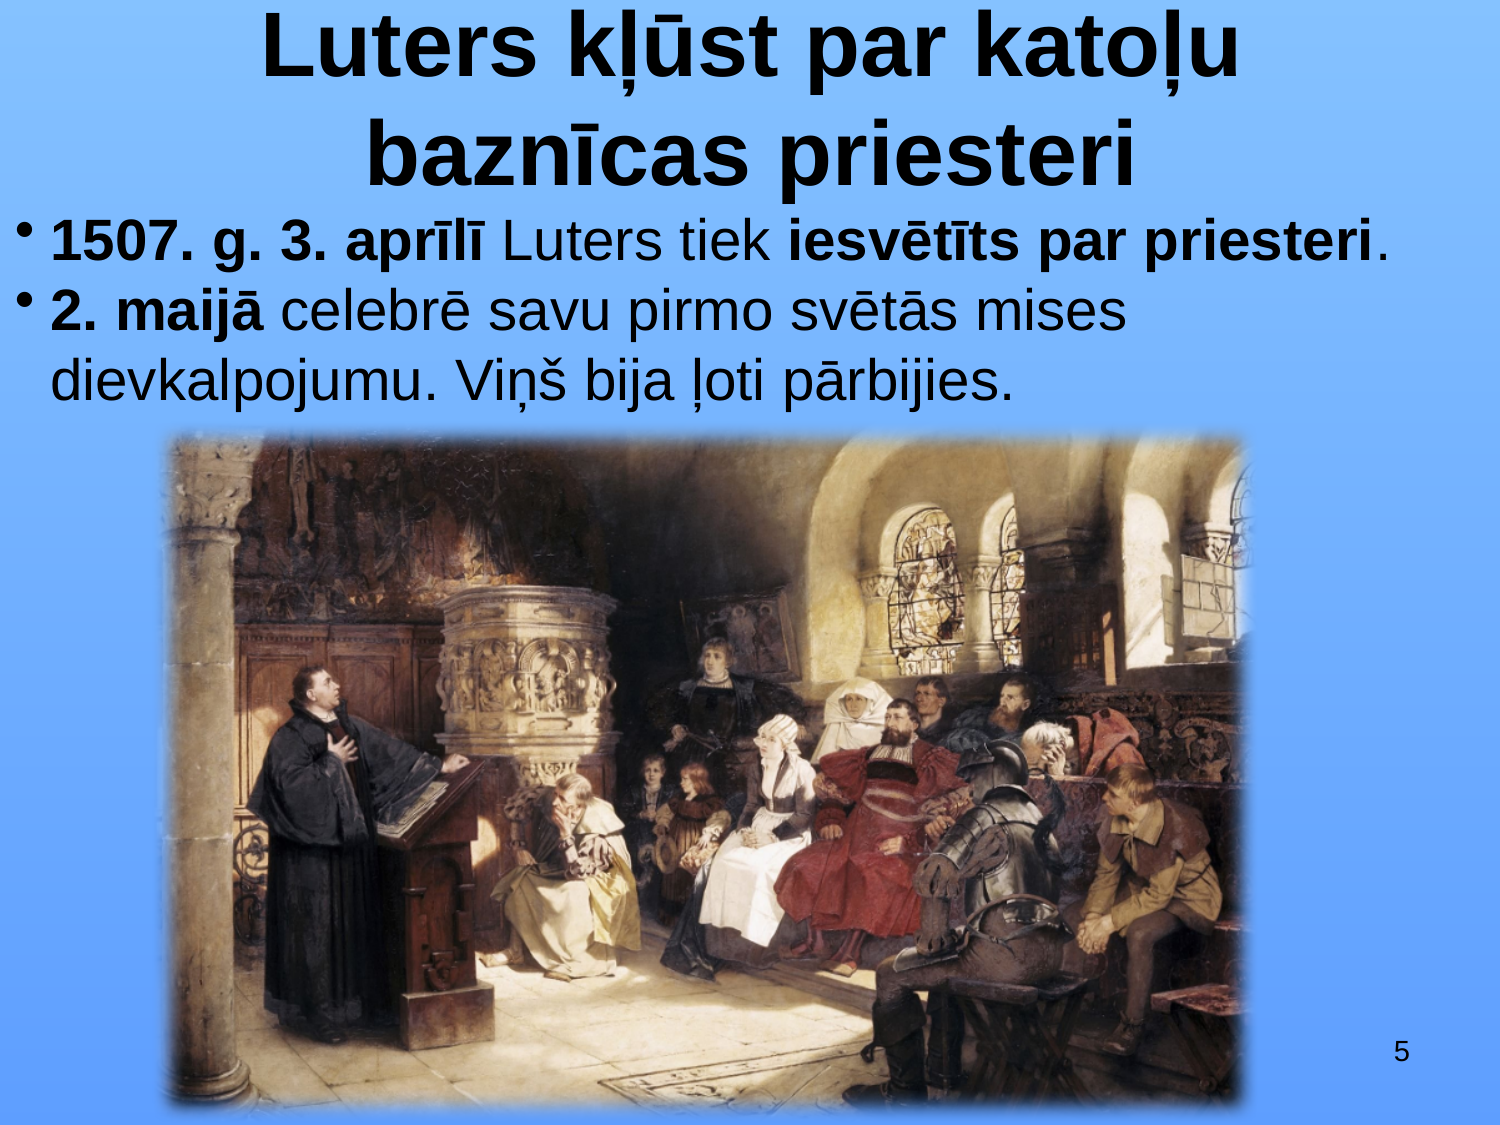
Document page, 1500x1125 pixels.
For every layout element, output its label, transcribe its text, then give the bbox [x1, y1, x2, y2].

slide_number 5 [1265, 1024, 1426, 1103]
title Luters kļūst par katoļu baznīcas priesteri [76, 24, 1428, 165]
picture [152, 421, 1260, 1125]
text_box 1507. g. 3. aprīlī Luters tiek iesvētīts par priesteri. 2. maijā celebrē savu pirmo svētās mises dievkalpojumu. Viņš bija ļoti pārbijies. [0, 194, 1500, 420]
